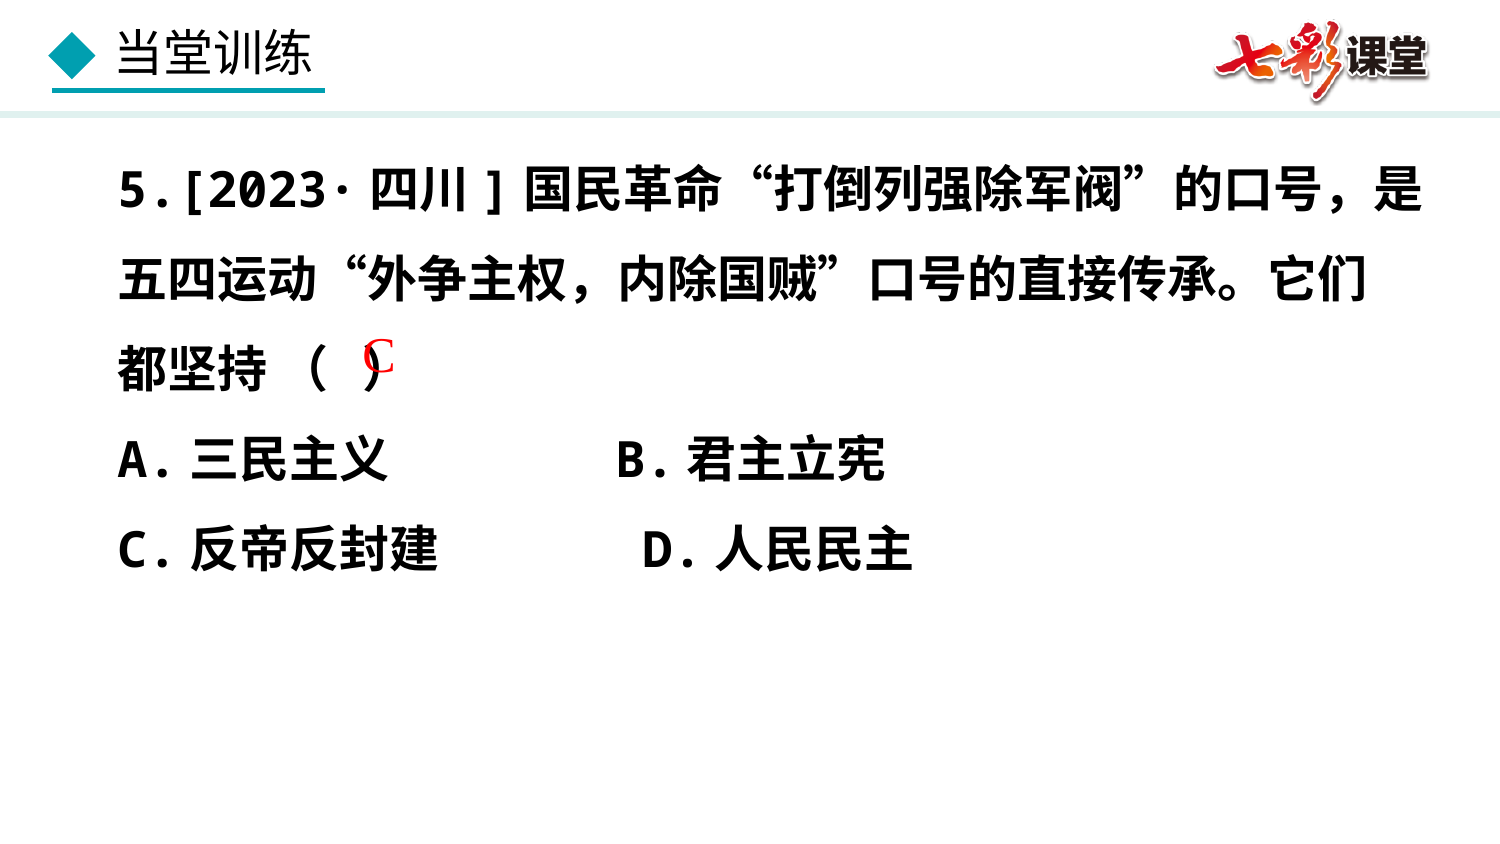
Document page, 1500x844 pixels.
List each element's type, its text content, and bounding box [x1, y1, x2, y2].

text_box C [351, 316, 549, 388]
text_box 5.[2023·四川]国民革命“打倒列强除军阀”的口号，是 五四运动“外争主权，内除国贼”口号的直接传承。它们 都坚持 （ ） A.三民主义 B.君主立宪 C.反帝反封建 D.人民民主 [105, 121, 1450, 674]
picture [1210, 15, 1434, 106]
